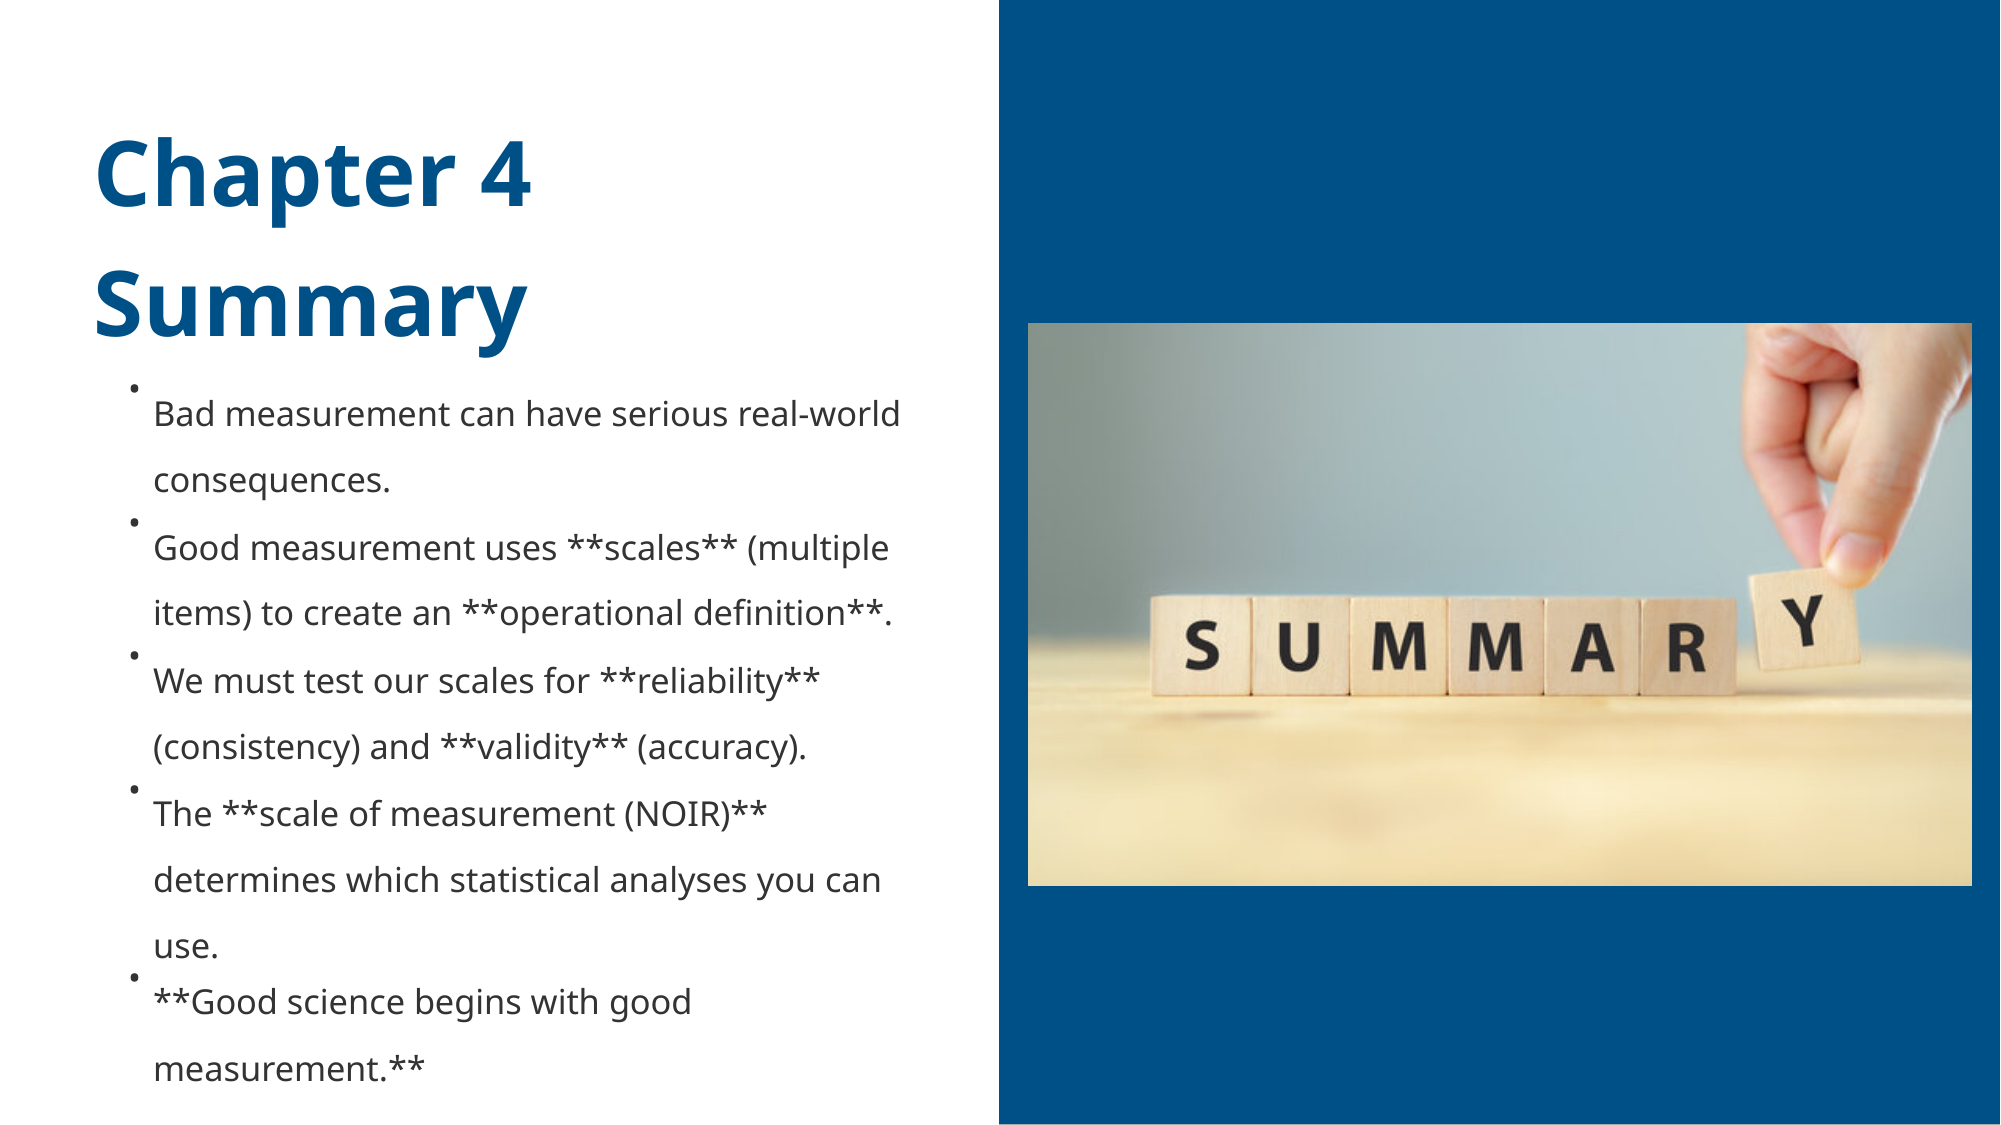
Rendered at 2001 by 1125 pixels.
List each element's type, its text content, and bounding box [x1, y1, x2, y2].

text_box **Good science begins with good measurement.** [140, 955, 907, 1088]
text_box We must test our scales for **reliability** (consistency) and **validity** (accuracy). [140, 634, 907, 766]
text_box • [128, 634, 140, 676]
text_box The **scale of measurement (NOIR)** determines which statistical analyses you can use. [140, 767, 907, 955]
text_box Chapter 4 Summary [93, 93, 947, 355]
text_box • [128, 500, 140, 543]
picture [999, 0, 2000, 1125]
text_box • [128, 367, 140, 409]
text_box • [128, 767, 140, 810]
text_box Bad measurement can have serious real-world consequences. [140, 367, 907, 500]
text_box • [128, 956, 140, 998]
text_box Good measurement uses **scales** (multiple items) to create an **operational definition**. [140, 500, 907, 633]
